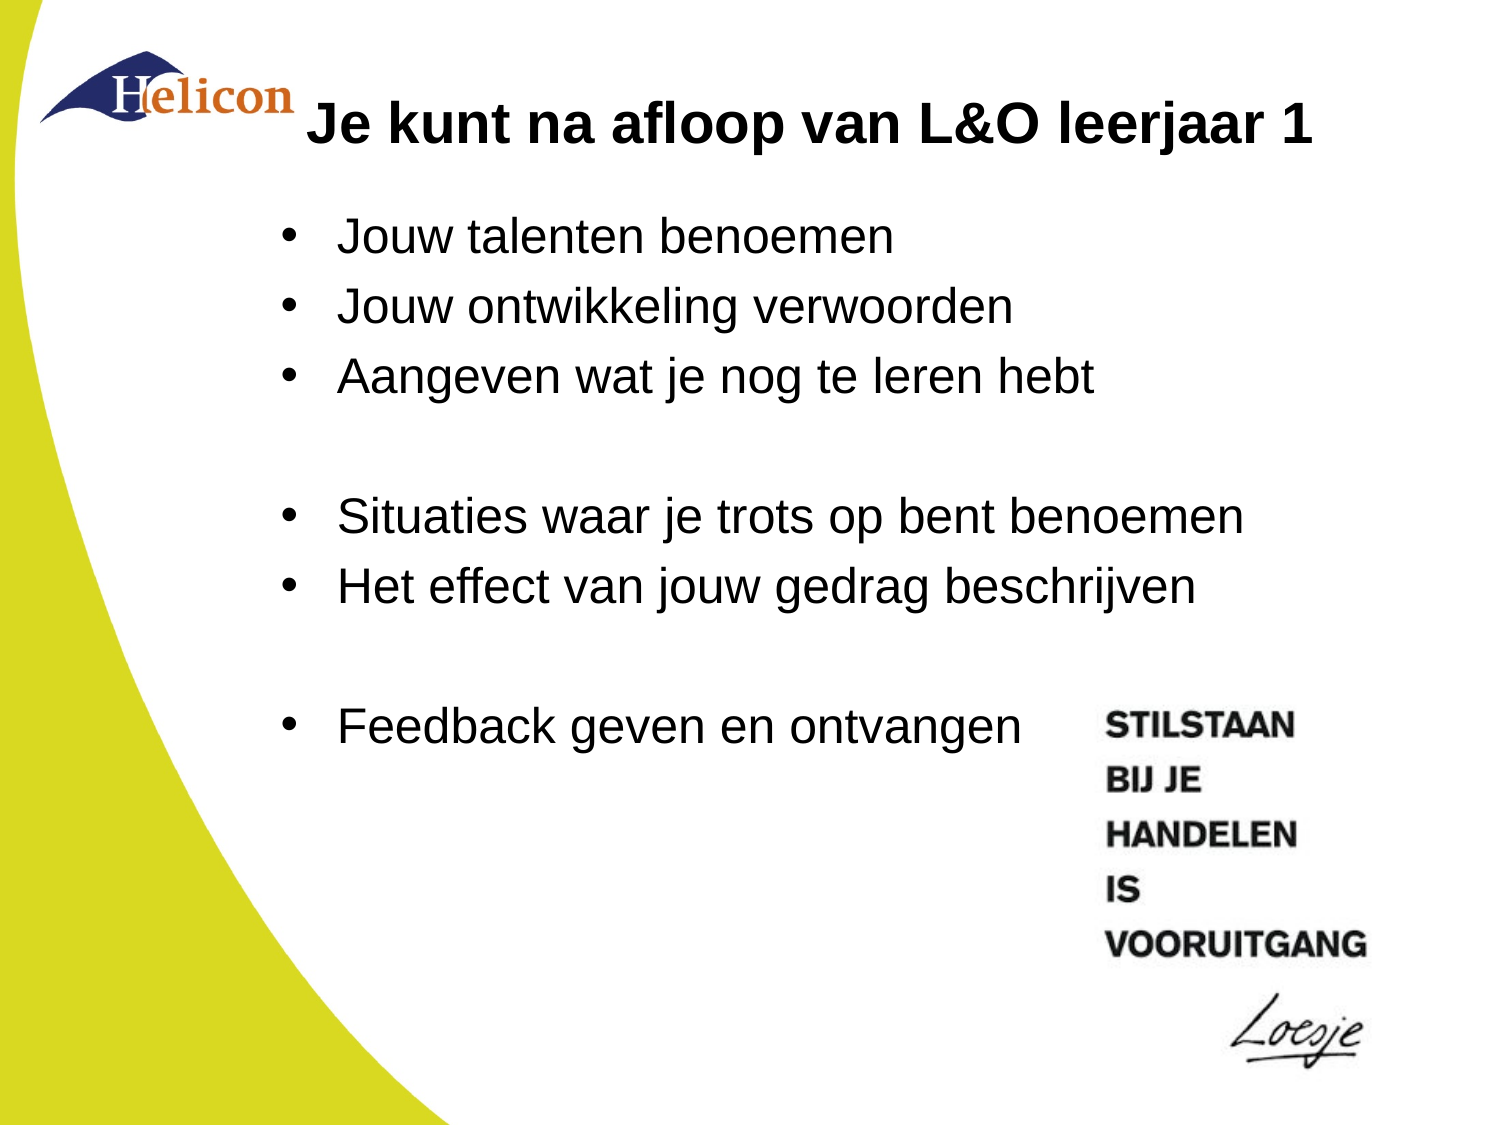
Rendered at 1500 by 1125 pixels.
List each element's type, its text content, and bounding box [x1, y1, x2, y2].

title Je kunt na afloop van L&O leerjaar 1 [265, 66, 1356, 174]
list Jouw talenten benoemen Jouw ontwikkeling verwoorden Aangeven wat je nog te leren hebt Situaties waar je trots op bent benoemen Het effect van jouw gedrag beschrijven Feedback geven en ontvangen [265, 196, 1425, 1005]
picture [0, 0, 1500, 1125]
